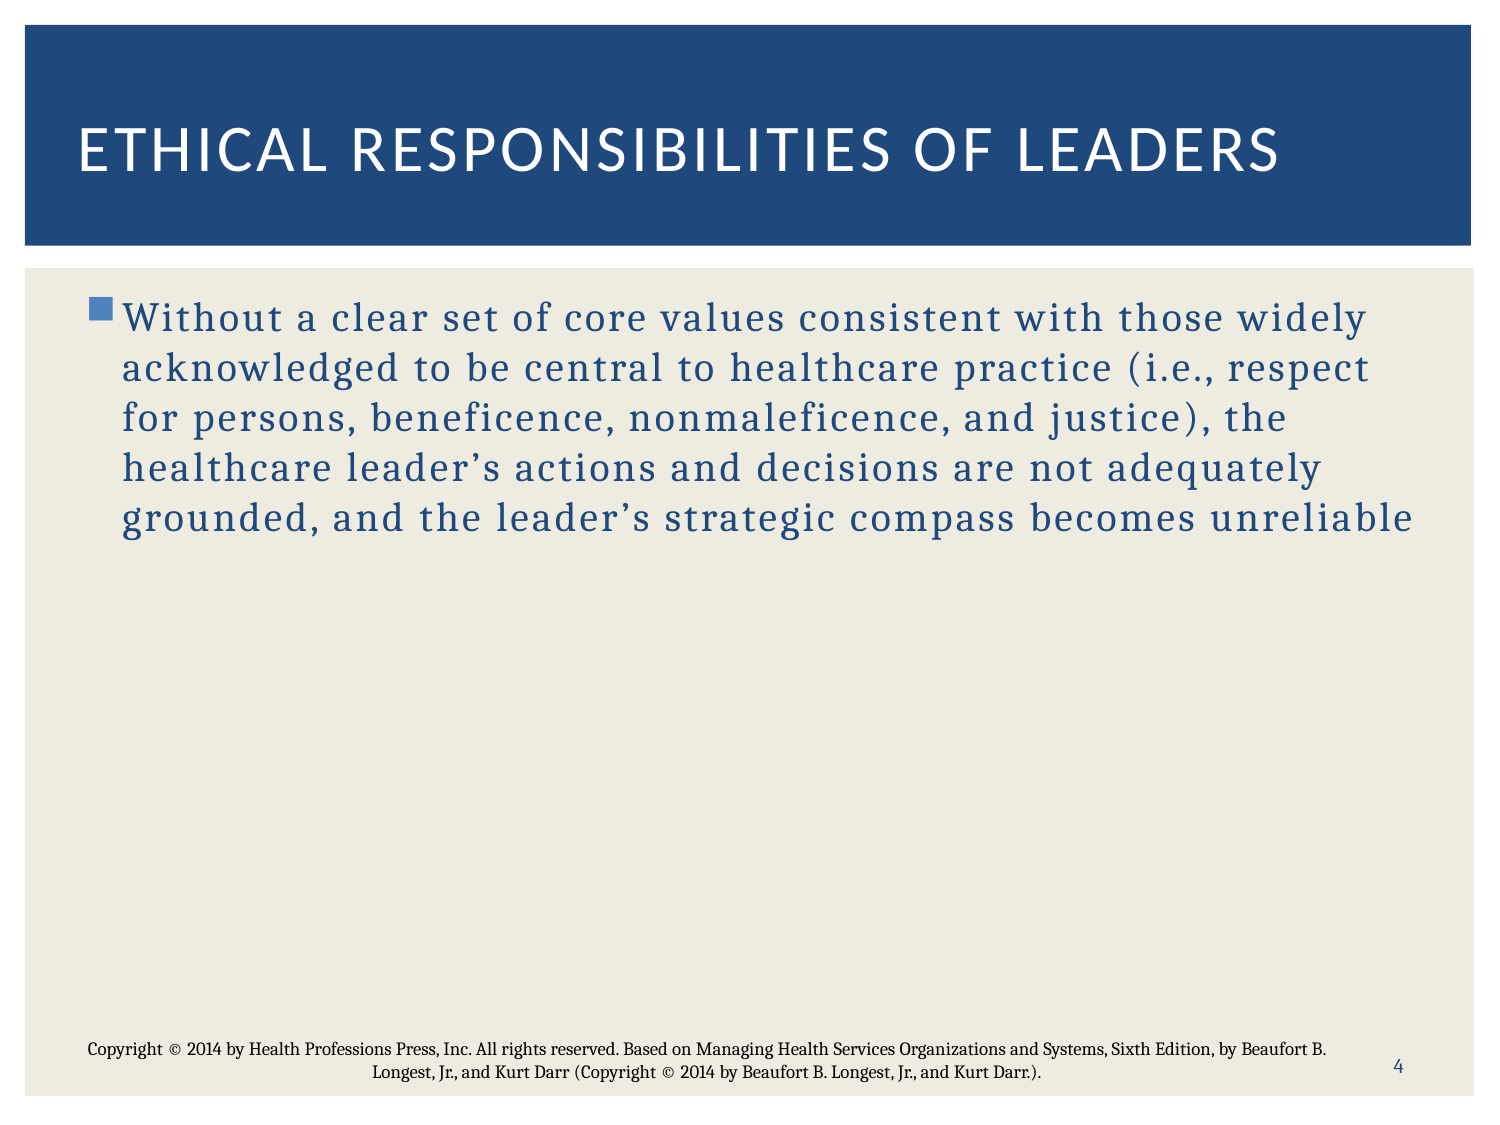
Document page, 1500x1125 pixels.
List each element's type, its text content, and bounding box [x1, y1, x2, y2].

list Without a clear set of core values consistent with those widely acknowledged to be central to healthcare practice (i.e., respect for persons, beneficence, nonmaleficence, and justice), the healthcare leader’s actions and decisions are not adequately grounded, and the leader’s strategic compass becomes unreliable [62, 281, 1442, 1005]
title Ethical responsibilities of leaders [62, 58, 1438, 232]
slide_number 4 [1349, 1041, 1448, 1089]
